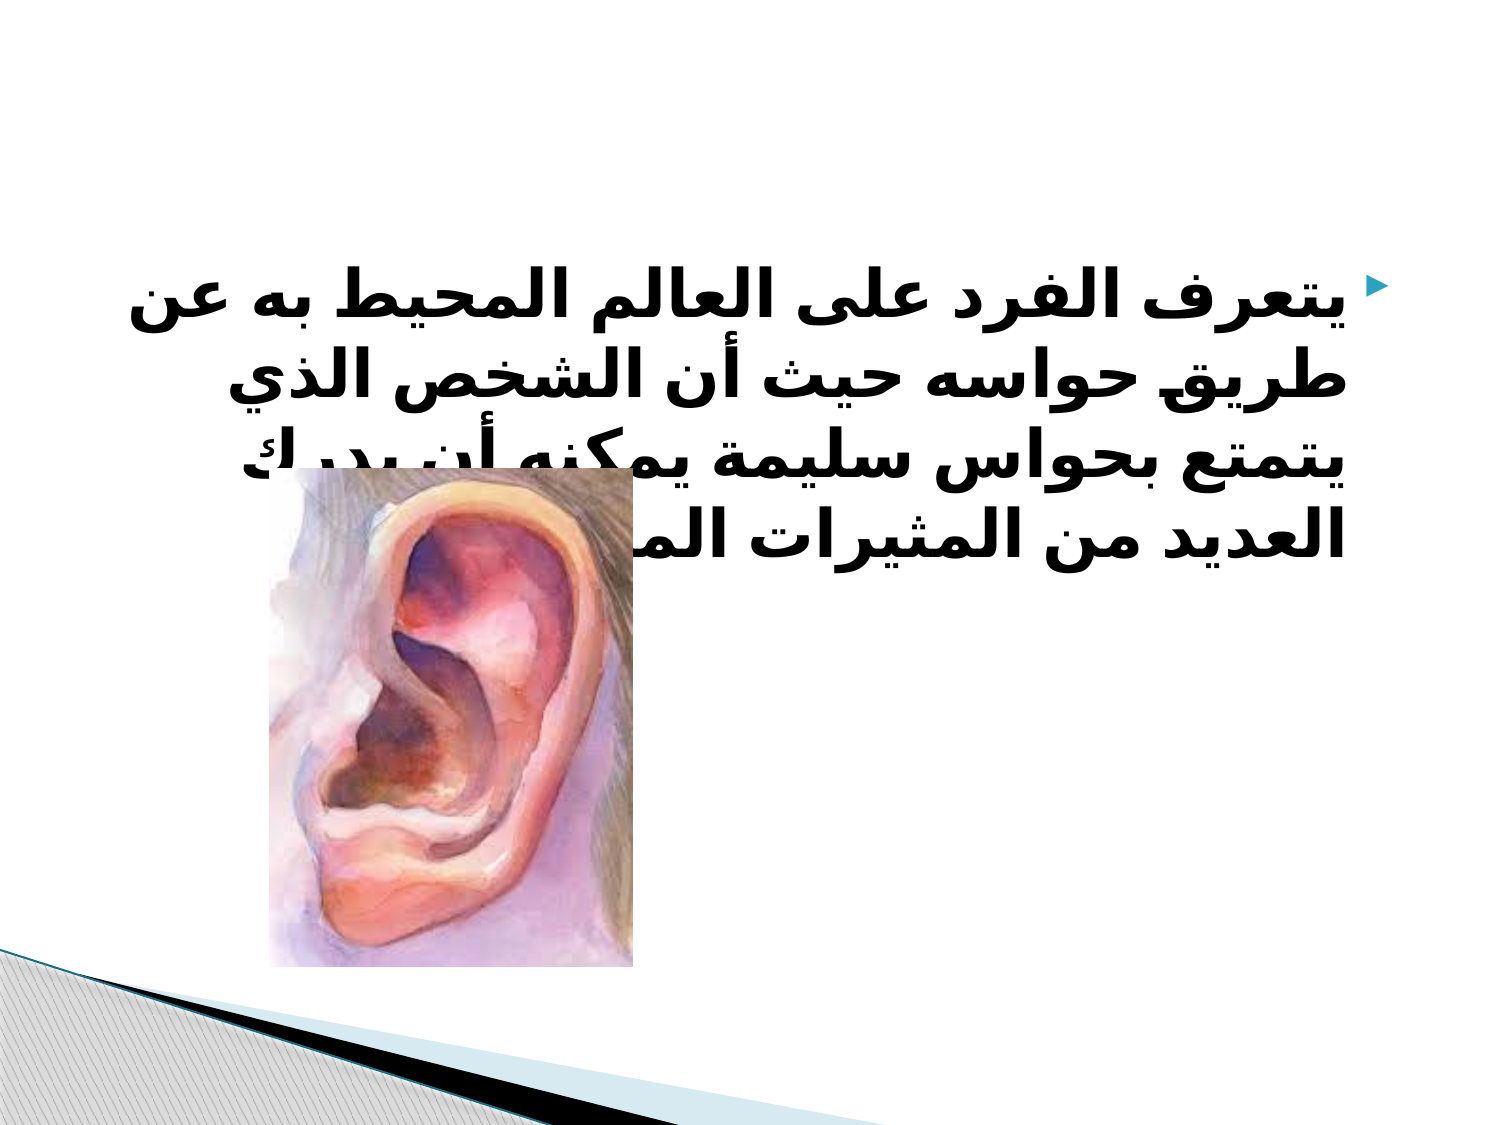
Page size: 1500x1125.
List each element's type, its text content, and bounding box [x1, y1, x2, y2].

picture [269, 468, 633, 967]
list يتعرف الفرد على العالم المحيط به عن طريق حواسه حيث أن الشخص الذي يتمتع بحواس سليمة يمكنه أن يدرك العديد من المثيرات المحيطة به . [75, 243, 1425, 986]
